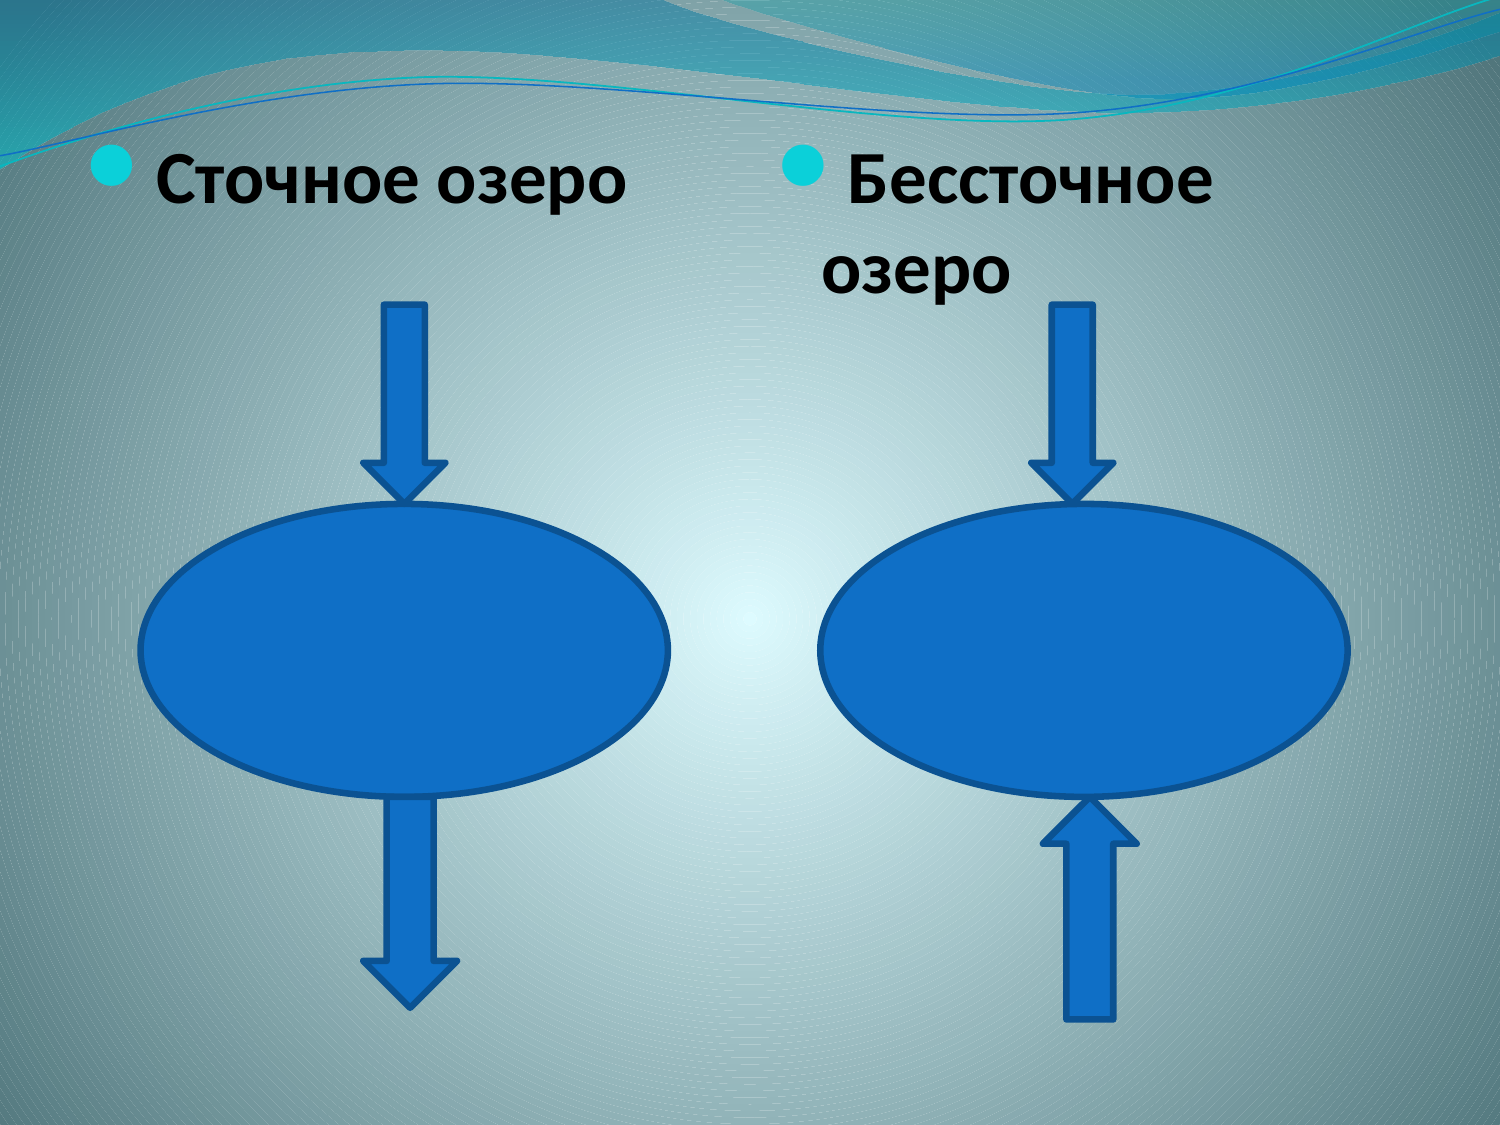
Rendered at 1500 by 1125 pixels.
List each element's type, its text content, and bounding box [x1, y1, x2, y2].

list Бессточное озеро [761, 128, 1425, 1065]
text_box [137, 500, 672, 800]
text_box [816, 500, 1351, 801]
text_box [360, 301, 449, 508]
text_box [1039, 800, 1140, 1023]
text_box [1028, 301, 1117, 501]
text_box [360, 793, 461, 1012]
list Сточное озеро [70, 128, 734, 1067]
